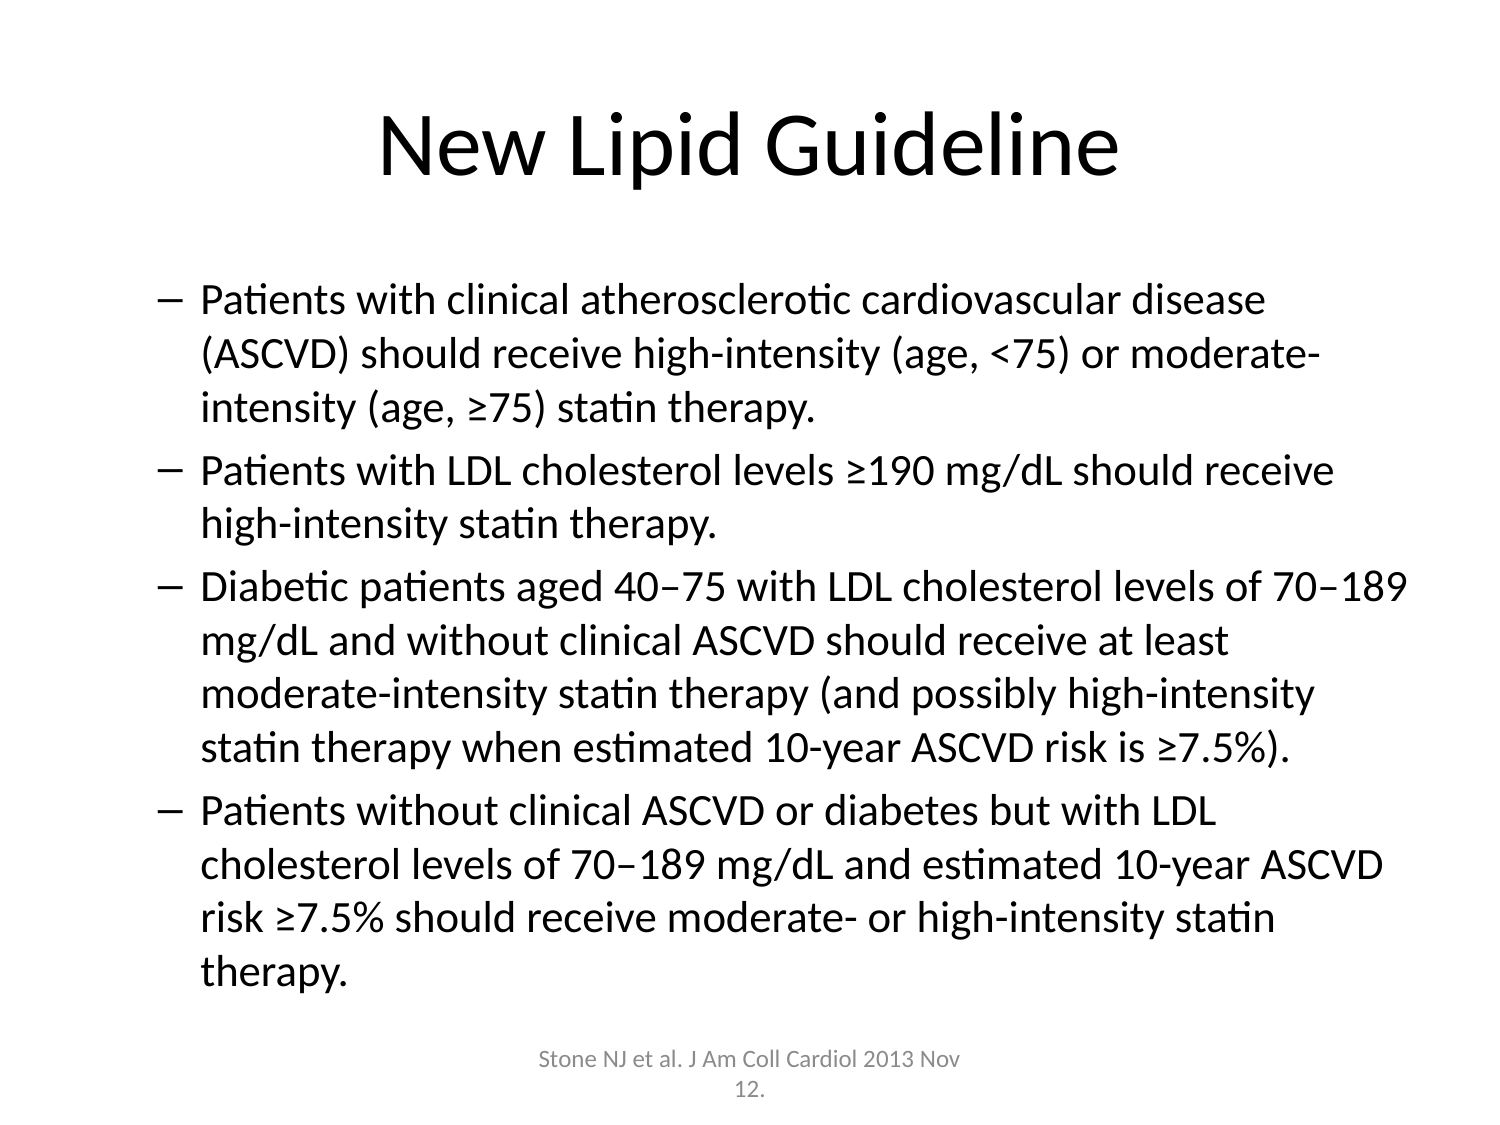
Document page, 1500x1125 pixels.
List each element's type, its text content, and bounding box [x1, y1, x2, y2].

title New Lipid Guideline [75, 45, 1425, 233]
list Patients with clinical atherosclerotic cardiovascular disease (ASCVD) should receive high-intensity (age, <75) or moderate-intensity (age, ≥75) statin therapy. Patients with LDL cholesterol levels ≥190 mg/dL should receive high-intensity statin therapy. Diabetic patients aged 40–75 with LDL cholesterol levels of 70–189 mg/dL and without clinical ASCVD should receive at least moderate-intensity statin therapy (and possibly high-intensity statin therapy when estimated 10-year ASCVD risk is ≥7.5%). Patients without clinical ASCVD or diabetes but with LDL cholesterol levels of 70–189 mg/dL and estimated 10-year ASCVD risk ≥7.5% should receive moderate- or high-intensity statin therapy. [75, 262, 1425, 1005]
footer Stone NJ et al. J Am Coll Cardiol 2013 Nov 12. [512, 1042, 988, 1103]
